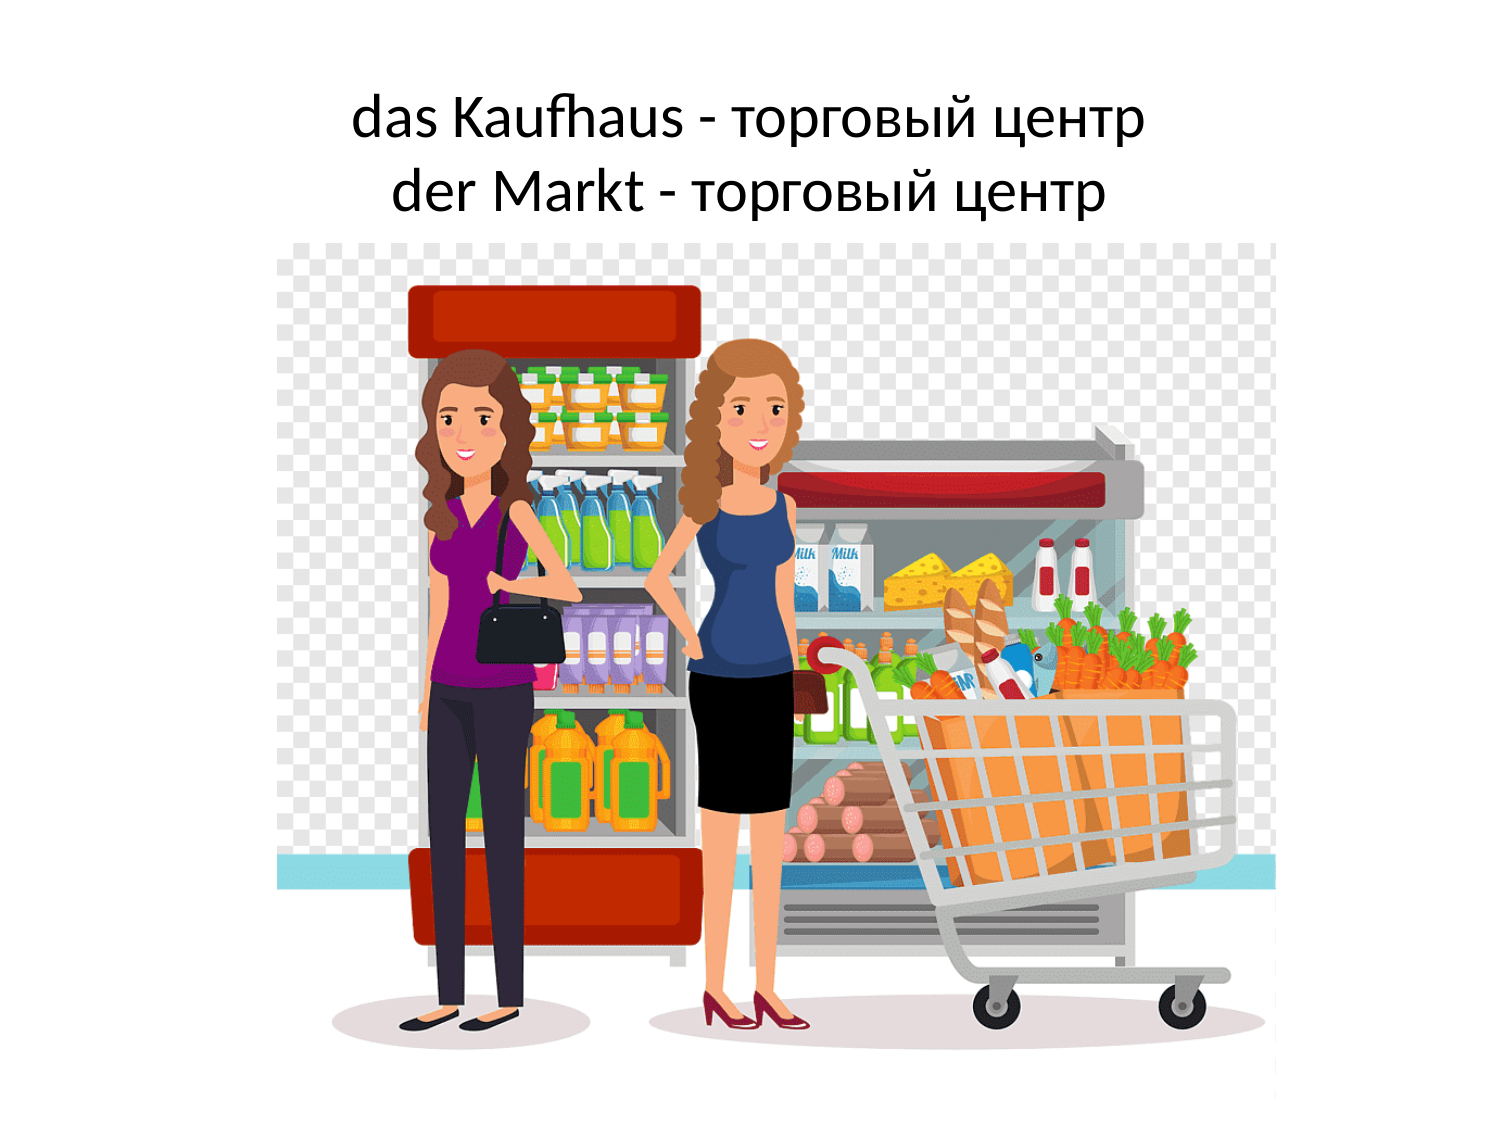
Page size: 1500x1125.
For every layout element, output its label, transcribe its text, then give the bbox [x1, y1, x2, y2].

title das Kaufhaus - торговый центр der Markt - торговый центр [112, 66, 1388, 308]
picture [277, 243, 1276, 1099]
